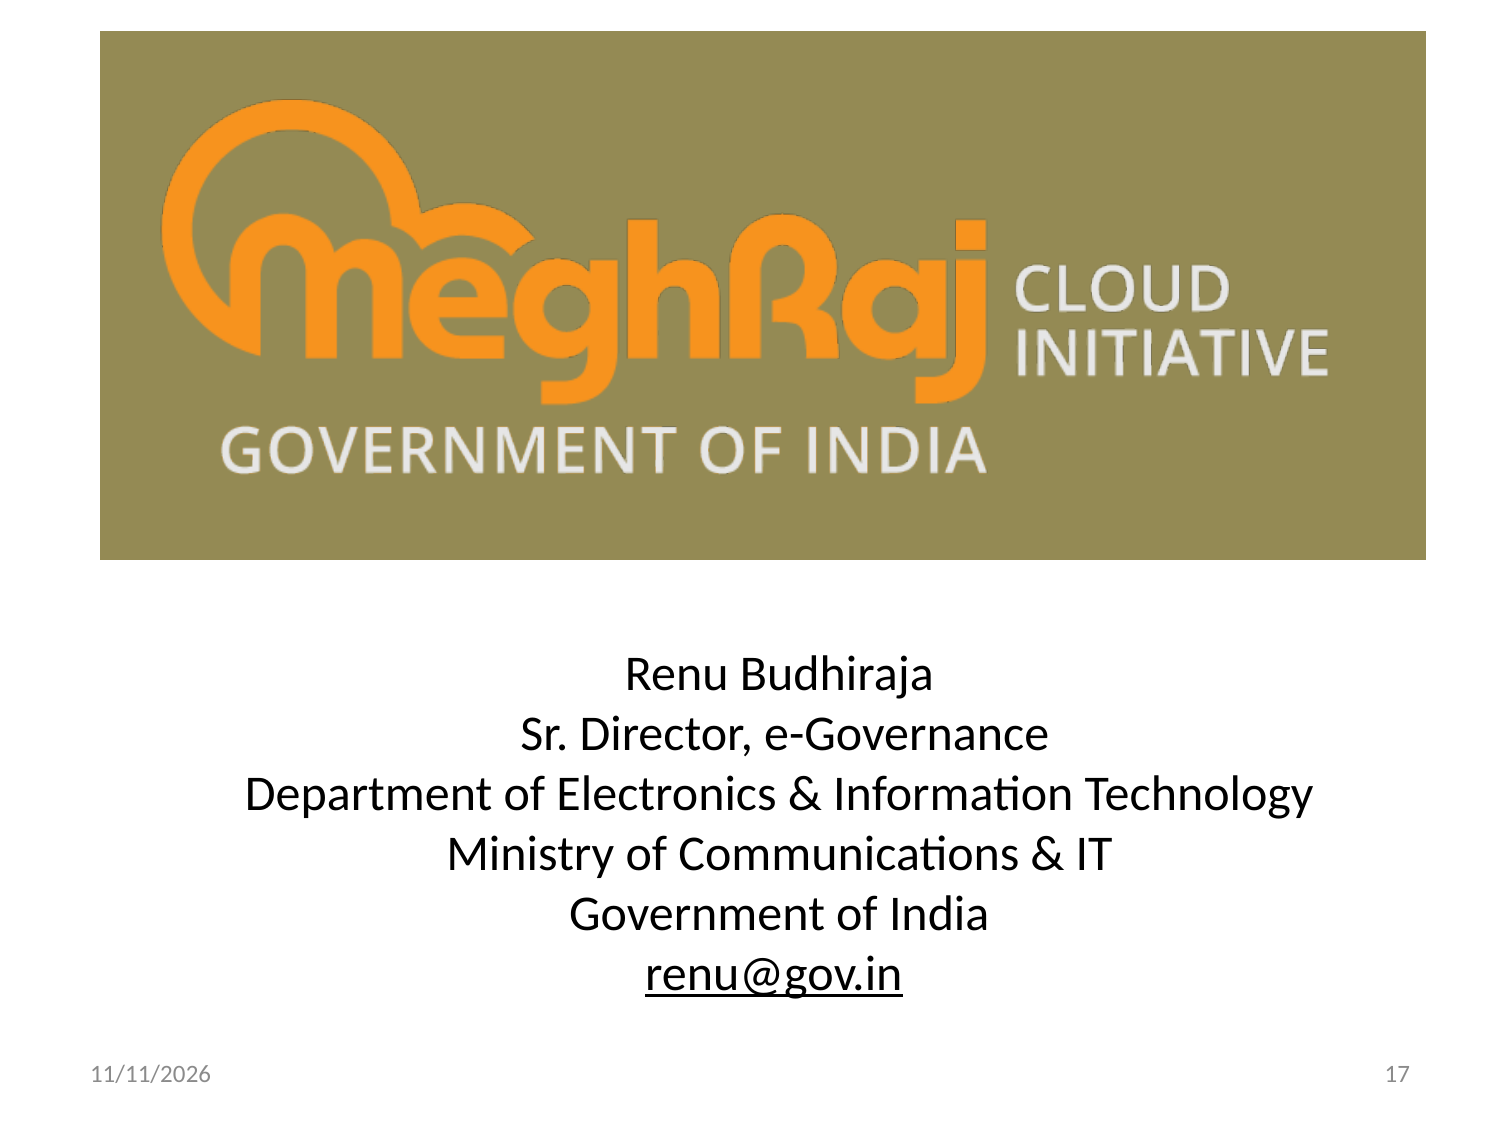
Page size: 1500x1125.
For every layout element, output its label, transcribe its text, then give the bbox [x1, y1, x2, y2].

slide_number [75, 1042, 425, 1103]
text_box Renu Budhiraja Sr. Director, e-Governance Department of Electronics & Information Technology Ministry of Communications & IT Government of India renu@gov.in [206, 633, 1353, 1009]
picture [100, 30, 1427, 560]
slide_number 17 [1074, 1042, 1425, 1103]
